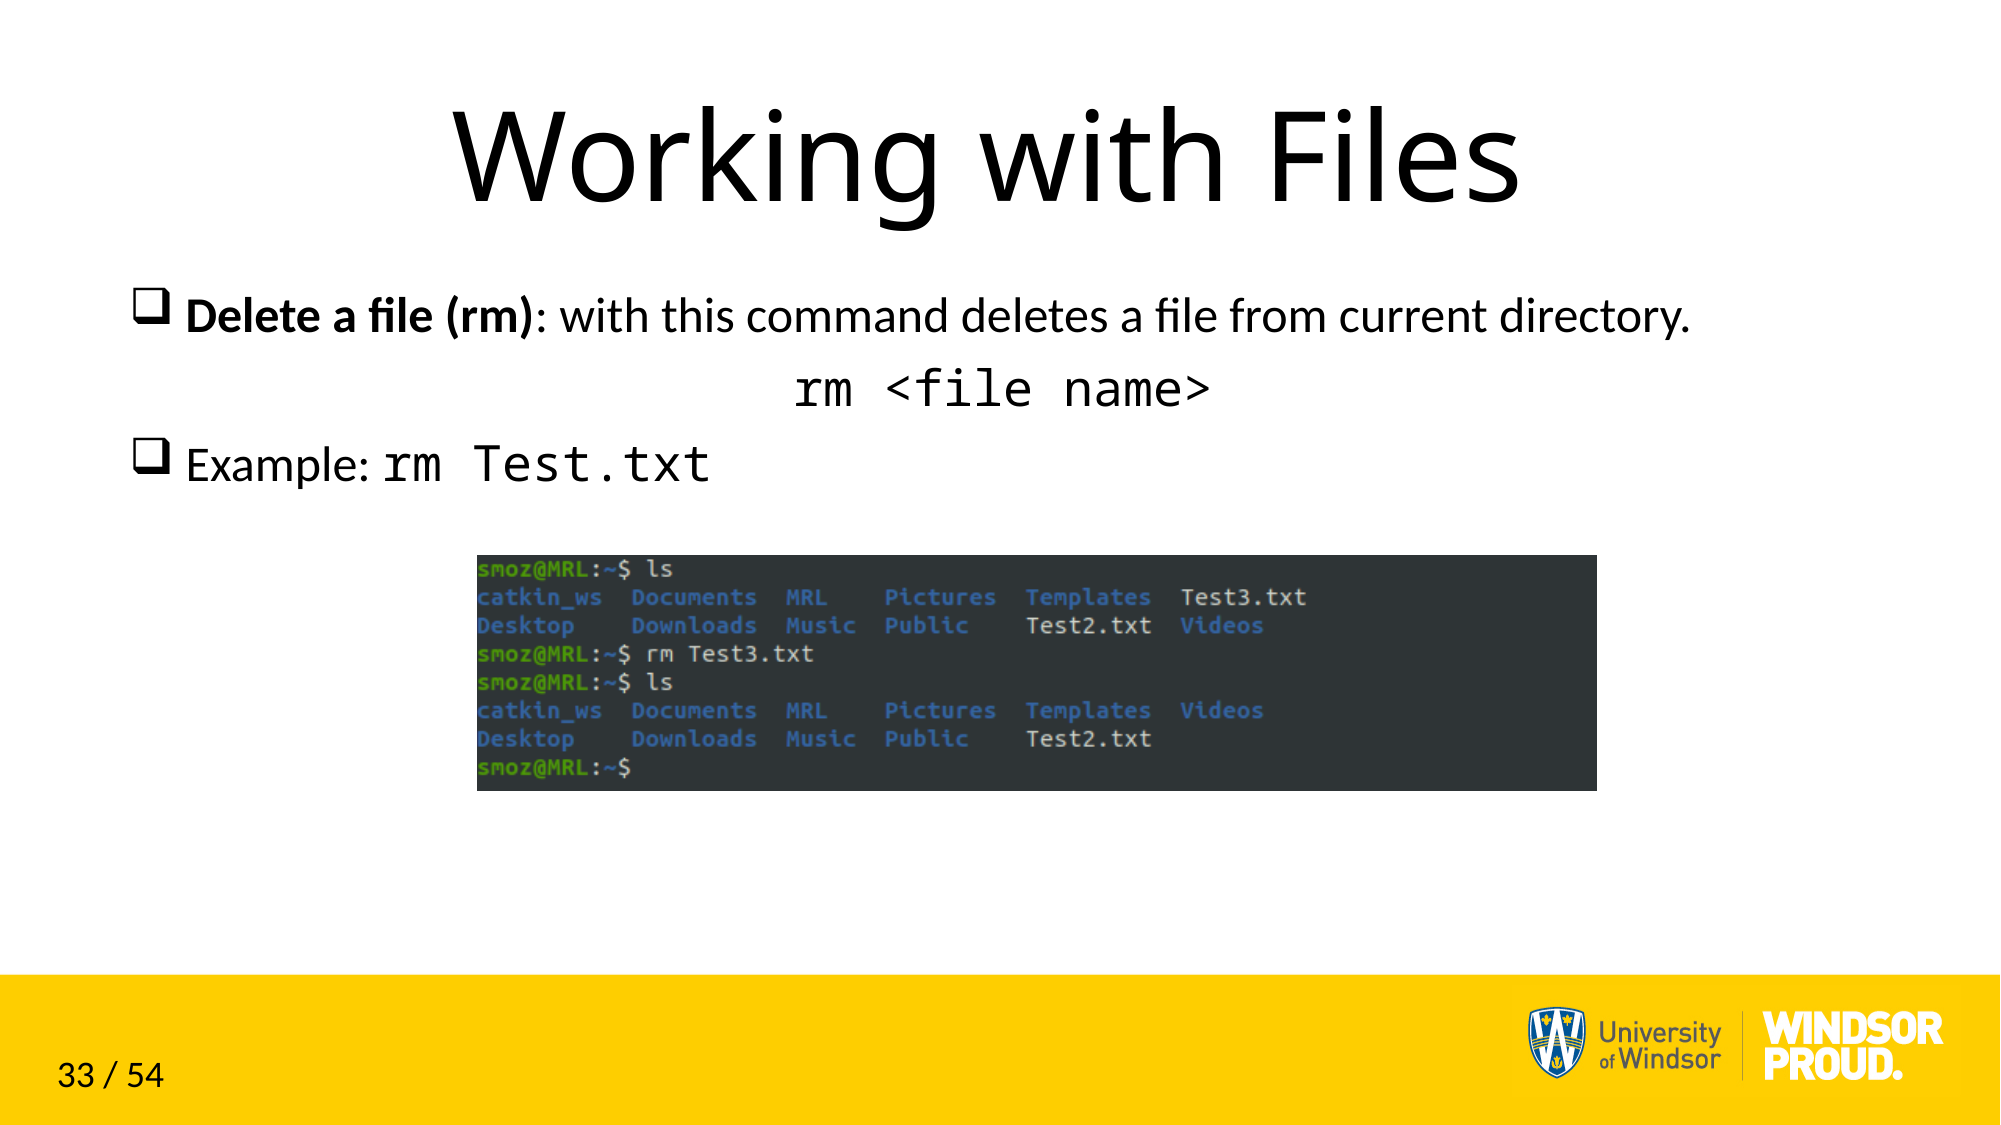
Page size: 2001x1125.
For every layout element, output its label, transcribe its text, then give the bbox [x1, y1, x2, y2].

title Working with Files [249, 48, 1726, 237]
slide_number 33 [42, 1042, 525, 1103]
picture [0, 0, 2000, 1125]
subtitle Delete a file (rm): with this command deletes a file from current directory. rm <file name> Example: rm Test.txt [114, 281, 1893, 930]
